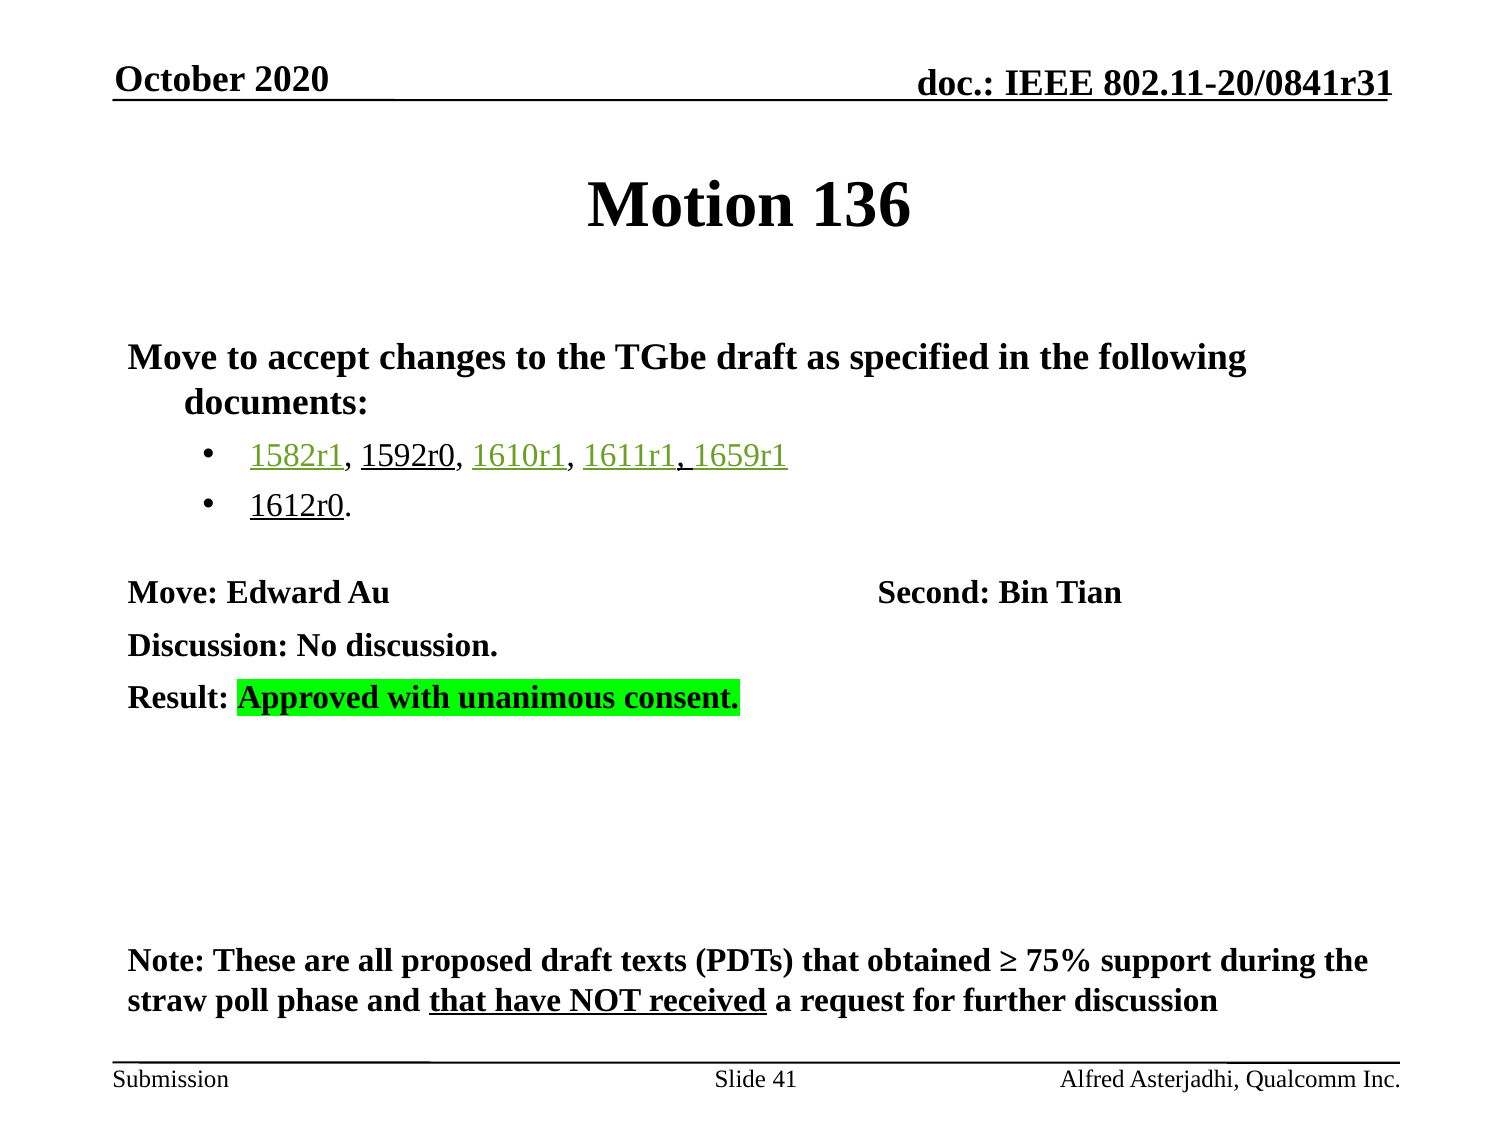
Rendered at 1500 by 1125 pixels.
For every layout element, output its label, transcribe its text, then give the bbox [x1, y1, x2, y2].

slide_number Slide 41 [712, 1061, 800, 1123]
list Move to accept changes to the TGbe draft as specified in the following documents: 1582r1, 1592r0, 1610r1, 1611r1, 1659r1 1612r0. Move: Edward Au Second: Bin Tian Discussion: No discussion. Result: Approved with unanimous consent. Note: These are all proposed draft texts (PDTs) that obtained ≥ 75% support during the straw poll phase and that have NOT received a request for further discussion [112, 324, 1388, 1063]
title Motion 136 [112, 112, 1388, 288]
footer Alfred Asterjadhi, Qualcomm Inc. [878, 1061, 1402, 1093]
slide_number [114, 54, 423, 100]
